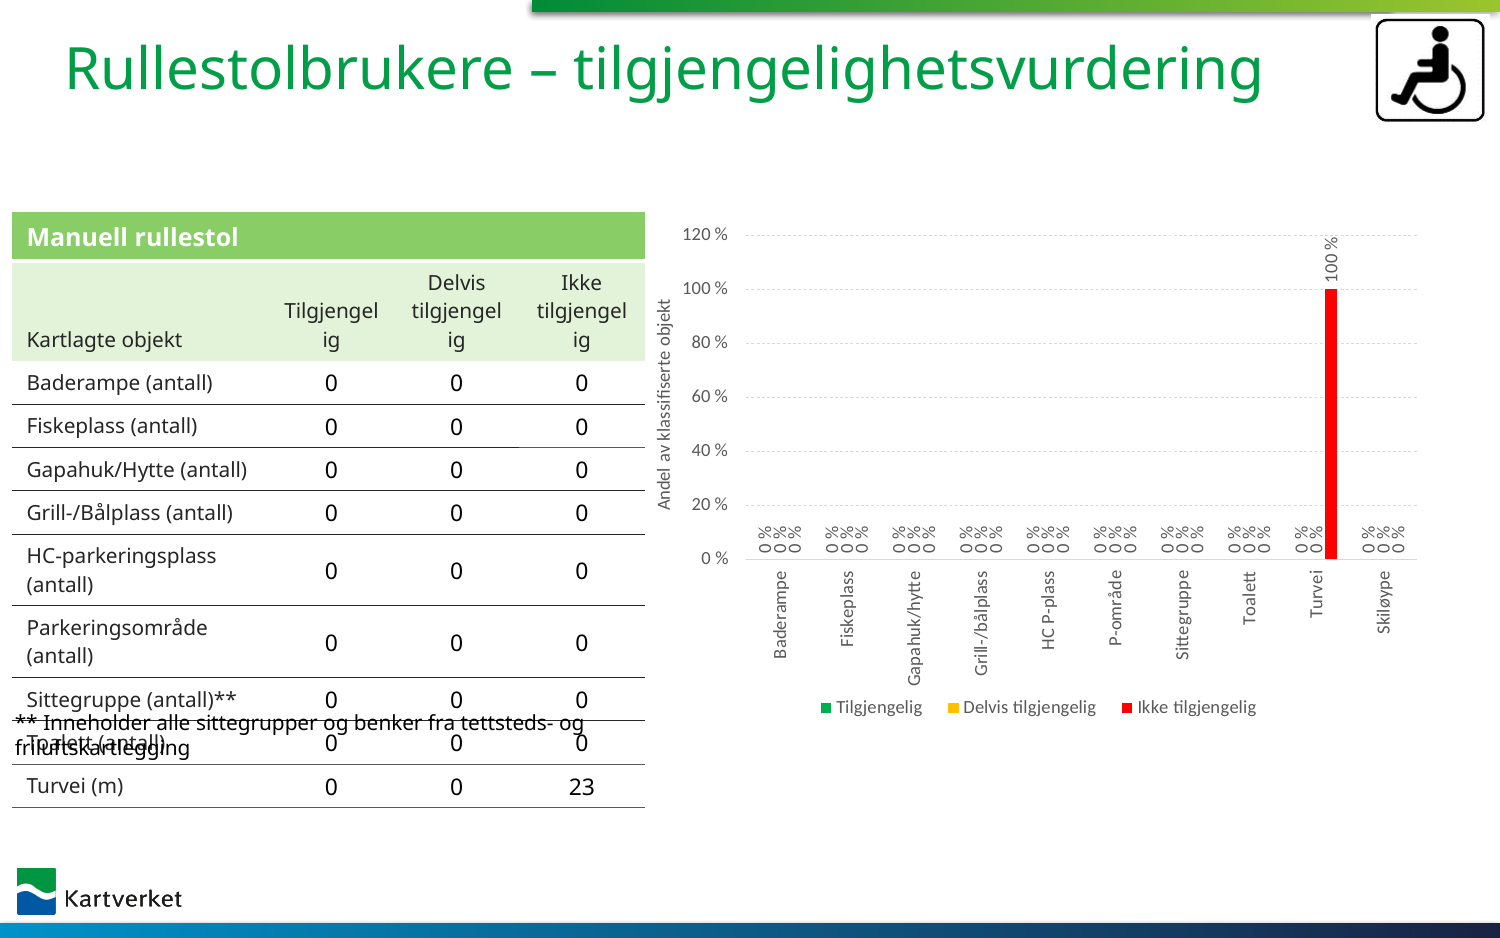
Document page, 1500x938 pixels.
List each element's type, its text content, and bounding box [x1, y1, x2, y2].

table_cell 0 [519, 361, 638, 404]
table_cell Kartlagte objekt [12, 263, 269, 361]
table_cell Turvei (m) [12, 768, 269, 807]
table_cell 0 [269, 678, 394, 702]
table_cell 0 [269, 491, 394, 534]
table_cell 0 [269, 361, 394, 404]
table_cell 23 [519, 768, 645, 807]
table_cell 0 [269, 768, 394, 807]
table_cell Fiskeplass (antall) [12, 405, 269, 447]
picture [1371, 13, 1491, 127]
picture [643, 218, 1427, 728]
table_cell 0 [519, 448, 638, 490]
table_cell 0 [519, 491, 638, 534]
table_cell 0 [519, 405, 638, 447]
table_cell 0 [394, 606, 519, 677]
table_cell 0 [519, 535, 638, 605]
table_cell Grill-/Bålplass (antall) [12, 491, 269, 534]
table_cell 0 [394, 768, 519, 807]
table_cell Gapahuk/Hytte (antall) [12, 448, 269, 490]
table_cell Tilgjengelig [269, 263, 394, 361]
table_cell Ikke tilgjengelig [519, 263, 638, 361]
text_box Rullestolbrukere – tilgjengelighetsvurdering [49, 12, 1372, 109]
table_cell HC-parkeringsplass (antall) [12, 535, 269, 605]
table_cell Baderampe (antall) [12, 361, 269, 404]
table_cell 0 [394, 361, 519, 404]
table_cell 0 [519, 606, 638, 677]
table_cell 0 [394, 448, 519, 490]
table_cell 0 [394, 405, 519, 447]
table_cell 0 [269, 535, 394, 605]
text_box ** Inneholder alle sittegrupper og benker fra tettsteds- og friluftskartlegging [0, 702, 745, 768]
table_cell Parkeringsområde (antall) [12, 606, 269, 677]
table_header Manuell rullestol [12, 212, 645, 259]
table_cell 0 [394, 491, 519, 534]
table_cell 0 [519, 678, 638, 702]
table_cell 0 [269, 405, 394, 447]
table_cell 0 [394, 678, 519, 702]
table_cell 0 [269, 606, 394, 677]
table_cell Sittegruppe (antall)** [12, 678, 269, 702]
table_cell 0 [269, 448, 394, 490]
table_cell Delvis tilgjengelig [394, 263, 519, 361]
table_cell 0 [394, 535, 519, 605]
